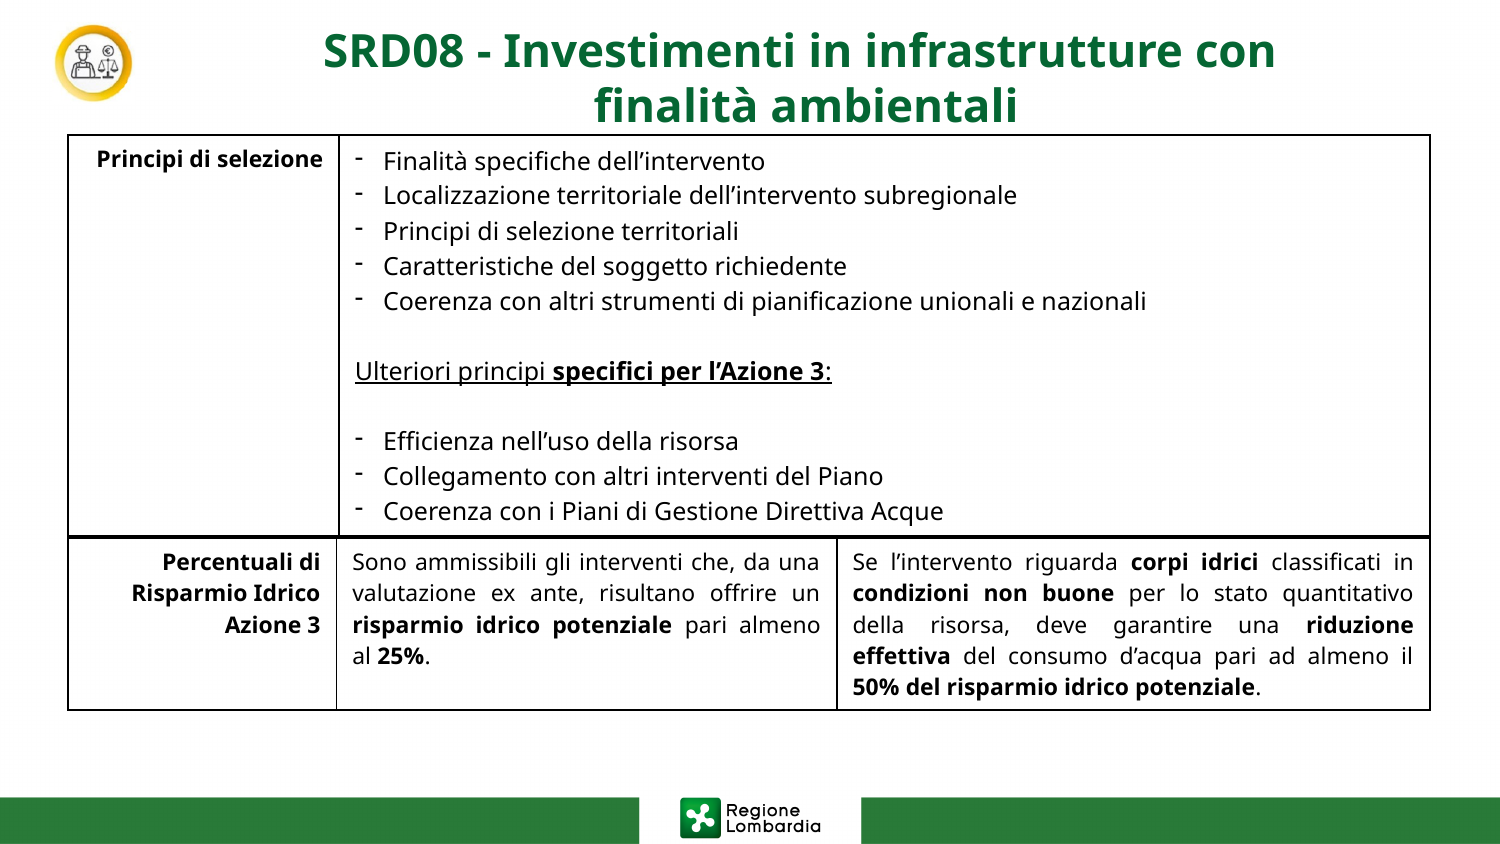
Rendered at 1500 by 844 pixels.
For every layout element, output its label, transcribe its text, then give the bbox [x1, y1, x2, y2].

table_header Percentuali di Risparmio Idrico Azione 3 [69, 539, 336, 709]
table_header Principi di selezione [69, 136, 338, 535]
picture [0, 0, 1500, 844]
table_header Se l’intervento riguarda corpi idrici classificati in condizioni non buone per lo stato quantitativo della risorsa, deve garantire una riduzione effettiva del consumo d’acqua pari ad almeno il 50% del risparmio idrico potenziale. [838, 539, 1429, 709]
table_header Finalità specifiche dell’intervento Localizzazione territoriale dell’intervento subregionale Principi di selezione territoriali Caratteristiche del soggetto richiedente Coerenza con altri strumenti di pianificazione unionali e nazionali Ulteriori principi specifici per l’Azione 3: Efficienza nell’uso della risorsa Collegamento con altri interventi del Piano Coerenza con i Piani di Gestione Direttiva Acque [340, 136, 1429, 535]
text_box SRD08 - Investimenti in infrastrutture con finalità ambientali [112, 22, 1500, 131]
table_header Sono ammissibili gli interventi che, da una valutazione ex ante, risultano offrire un risparmio idrico potenziale pari almeno al 25%. [337, 539, 836, 709]
